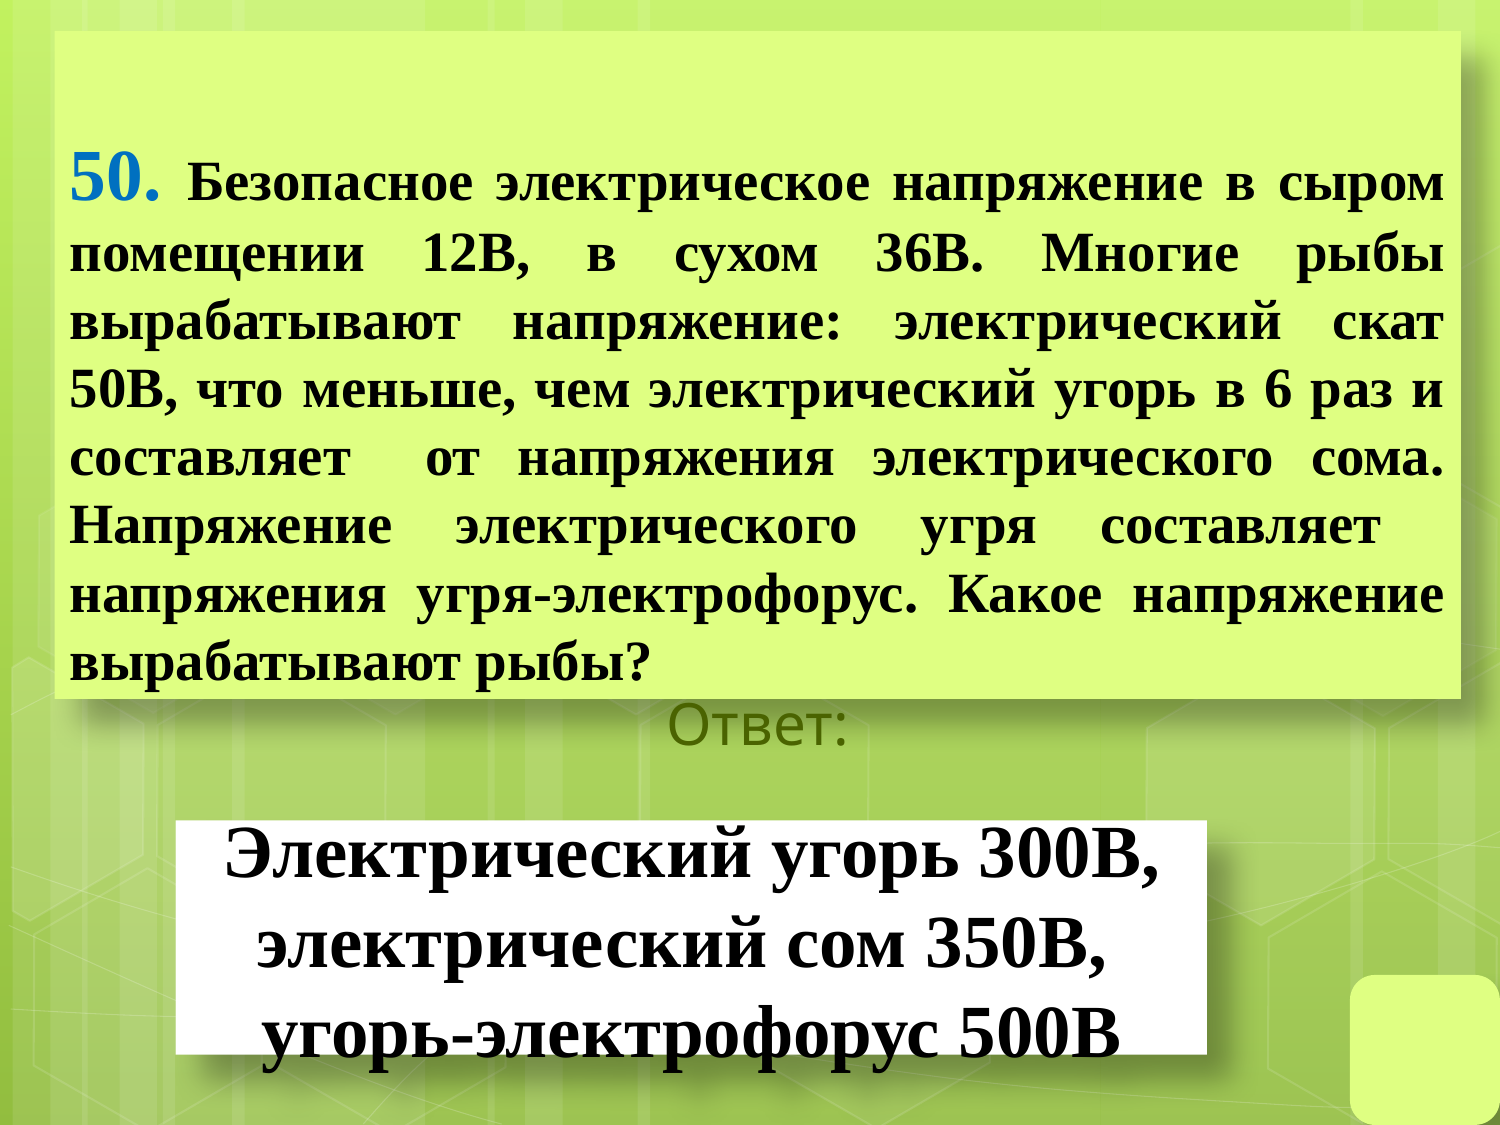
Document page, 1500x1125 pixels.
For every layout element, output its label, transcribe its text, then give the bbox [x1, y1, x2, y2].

text_box [1348, 973, 1500, 1125]
text_box Ответ: [515, 679, 1000, 765]
text_box Электрический угорь 300В, электрический сом 350В, угорь-электрофорус 500В [174, 819, 1208, 1056]
